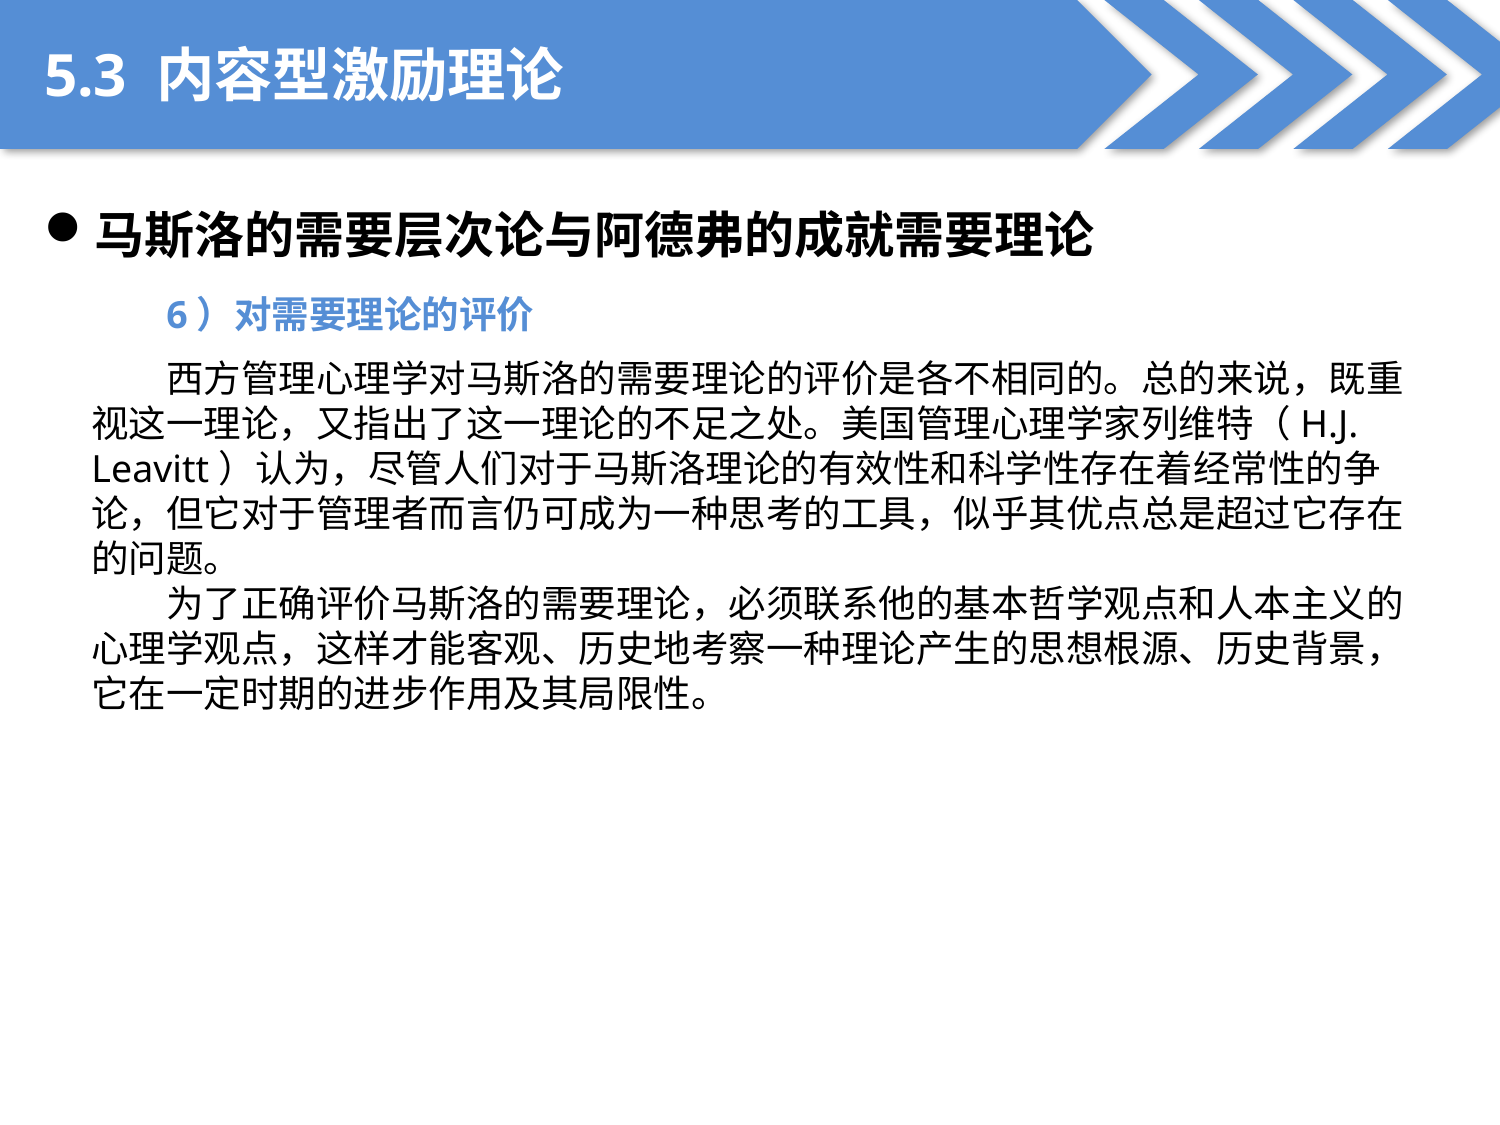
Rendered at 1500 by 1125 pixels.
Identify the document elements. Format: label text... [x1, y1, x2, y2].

text_box 马斯洛的需要层次论与阿德弗的成就需要理论 [29, 196, 1176, 271]
text_box 西方管理心理学对马斯洛的需要理论的评价是各不相同的。总的来说，既重视这一理论，又指出了这一理论的不足之处。美国管理心理学家列维特（H.J. Leavitt）认为，尽管人们对于马斯洛理论的有效性和科学性存在着经常性的争论，但它对于管理者而言仍可成为一种思考的工具，似乎其优点总是超过它存在的问题。 为了正确评价马斯洛的需要理论，必须联系他的基本哲学观点和人本主义的心理学观点，这样才能客观、历史地考察一种理论产生的思想根源、历史背景，它在一定时期的进步作用及其局限性。 [76, 347, 1424, 723]
text_box 6）对需要理论的评价 [76, 283, 1424, 344]
text_box 5.3 内容型激励理论 [29, 30, 580, 116]
